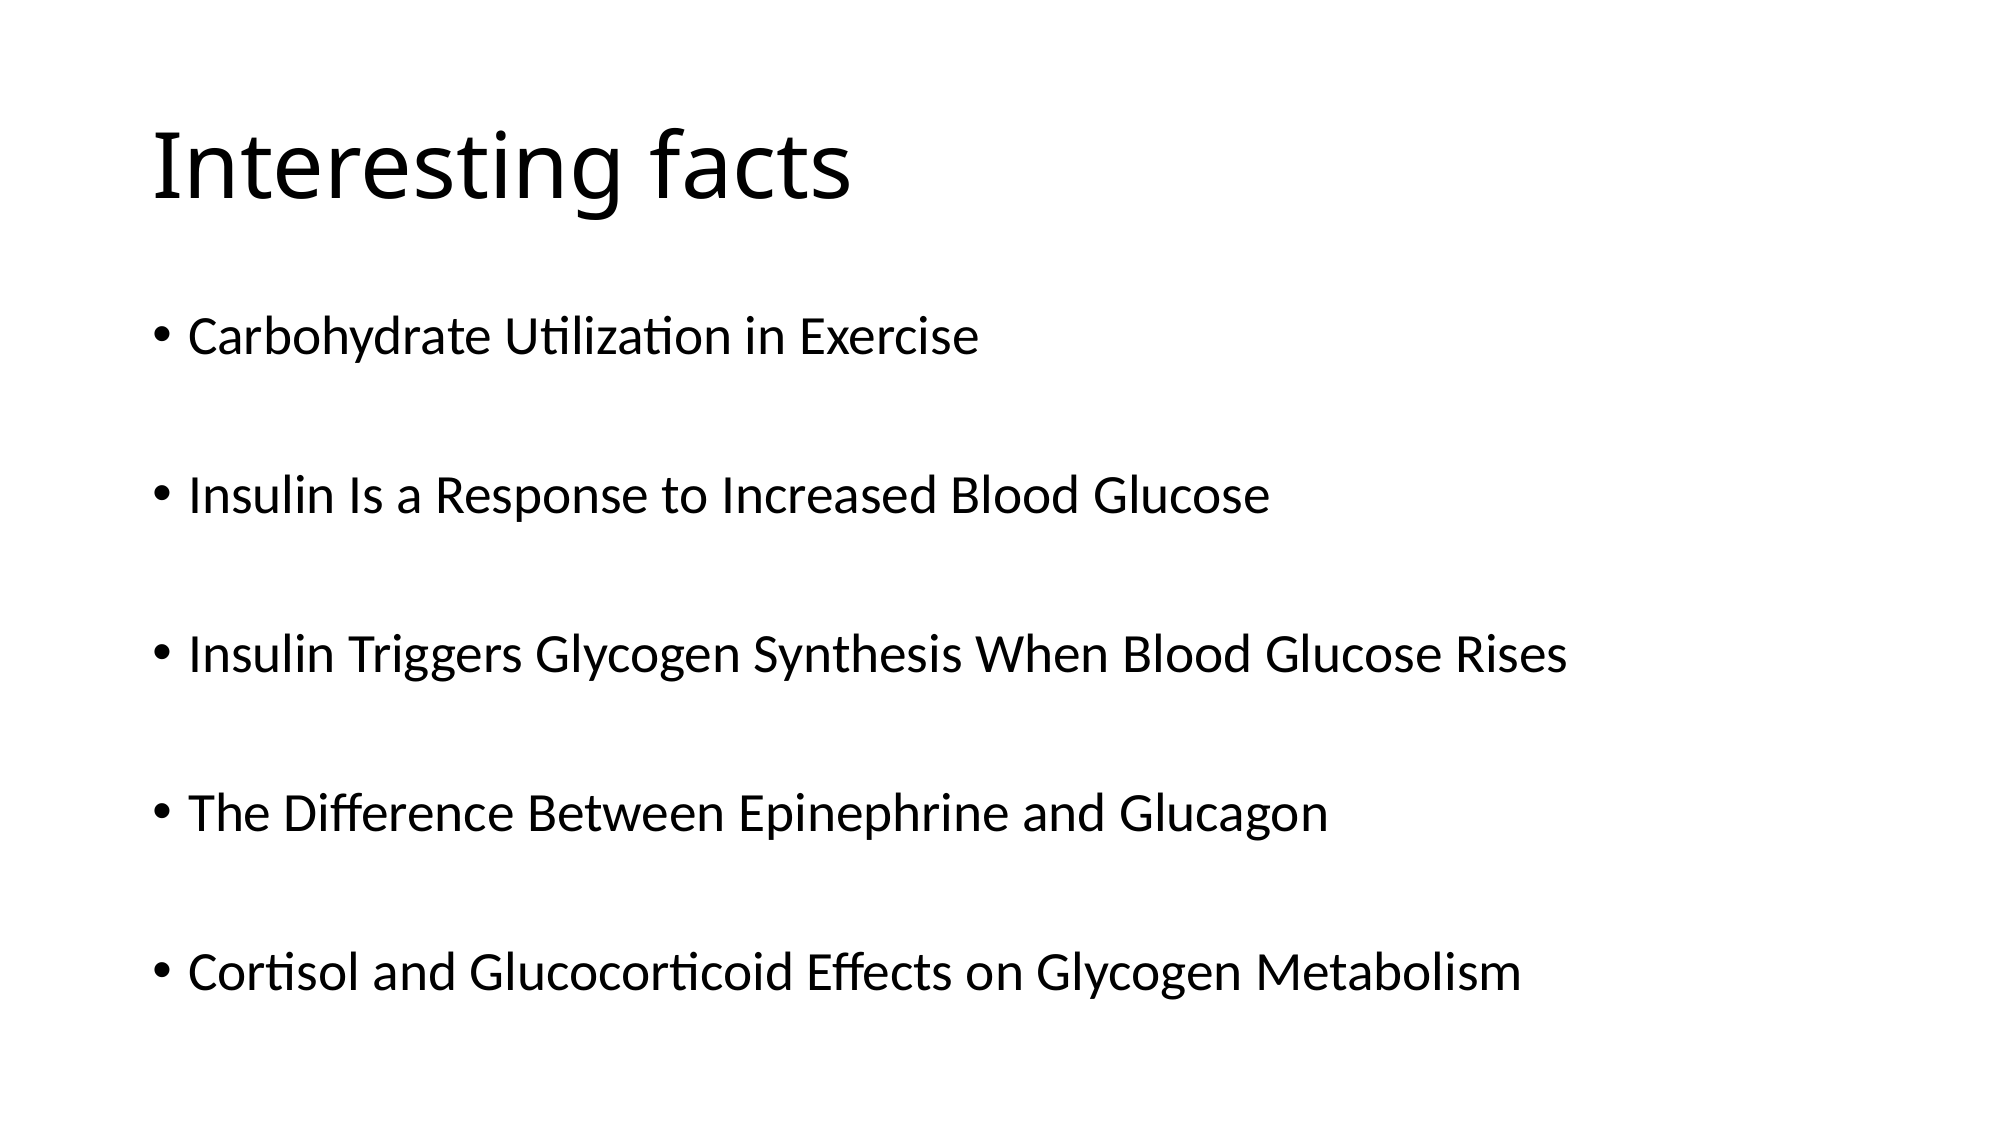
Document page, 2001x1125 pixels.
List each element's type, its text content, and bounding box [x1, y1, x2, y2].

title Interesting facts [137, 59, 1863, 278]
list Carbohydrate Utilization in Exercise Insulin Is a Response to Increased Blood Glucose Insulin Triggers Glycogen Synthesis When Blood Glucose Rises The Difference Between Epinephrine and Glucagon Cortisol and Glucocorticoid Effects on Glycogen Metabolism [137, 299, 1863, 1014]
